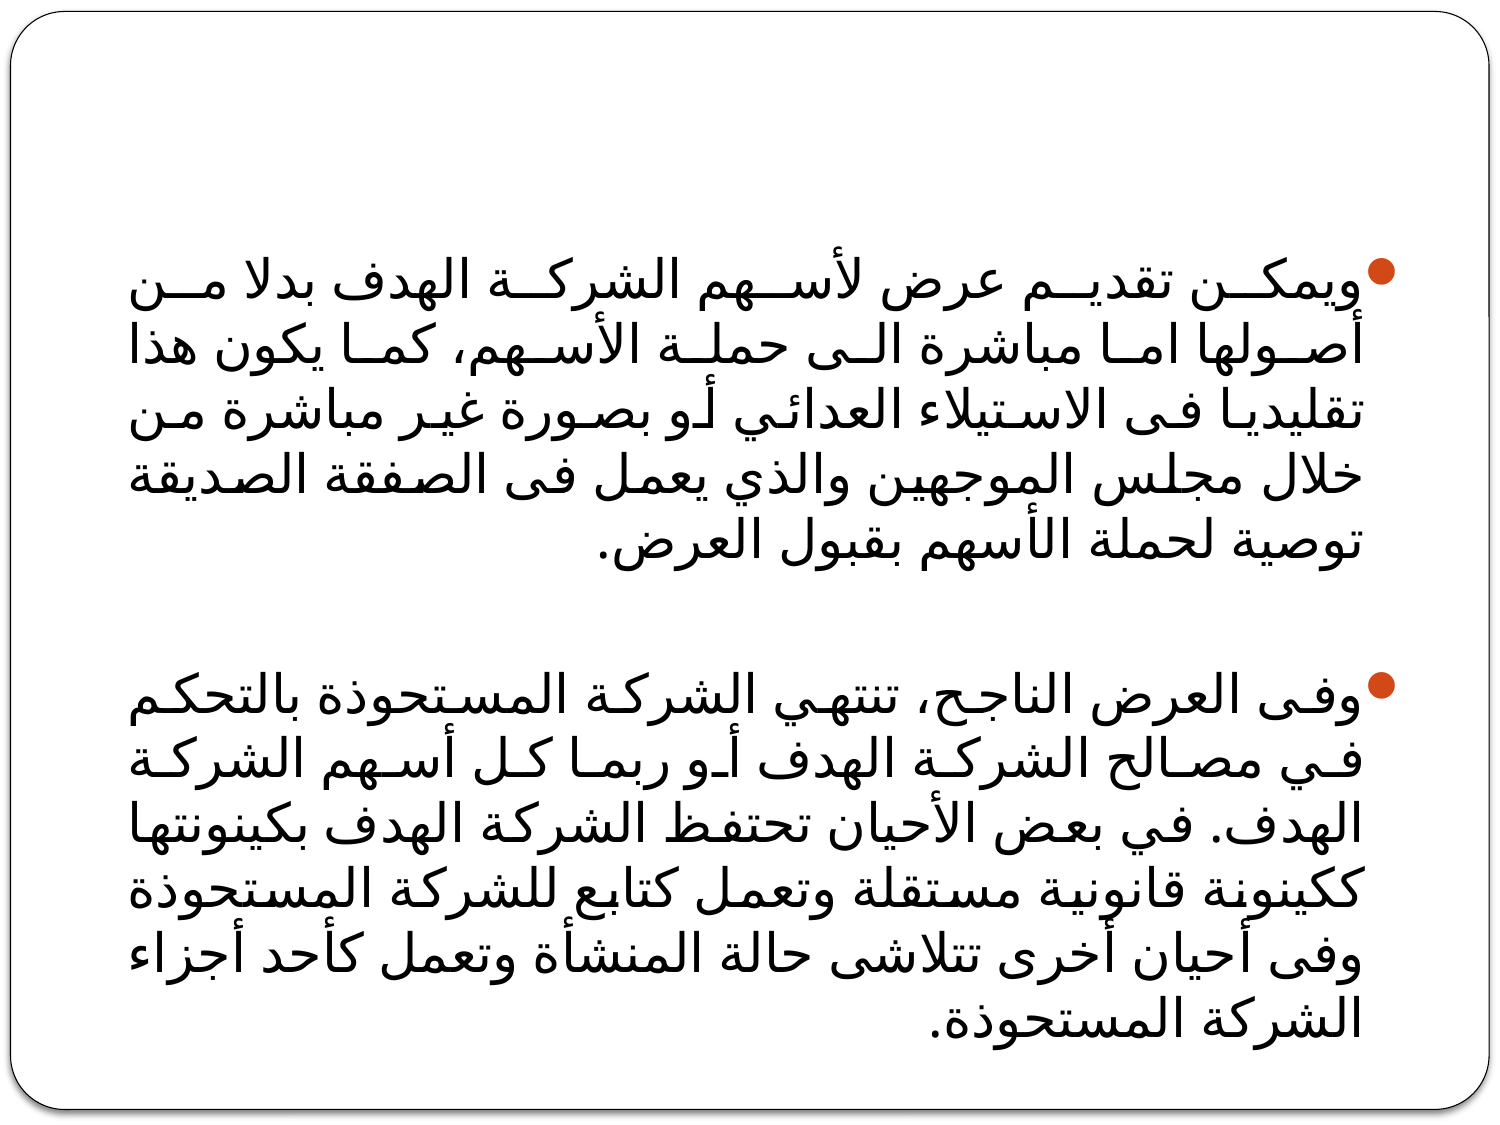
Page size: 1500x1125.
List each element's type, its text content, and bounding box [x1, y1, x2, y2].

list ويمكن تقديم عرض لأسهم الشركة الهدف بدلا من أصولها اما مباشرة الى حملة الأسهم، كما يكون هذا تقليديا فى الاستيلاء العدائي أو بصورة غير مباشرة من خلال مجلس الموجهين والذي يعمل فى الصفقة الصديقة توصية لحملة الأسهم بقبول العرض. وفى العرض الناجح، تنتهي الشركة المستحوذة بالتحكم في مصالح الشركة الهدف أو ربما كل أسهم الشركة الهدف. في بعض الأحيان تحتفظ الشركة الهدف بكينونتها ككينونة قانونية مستقلة وتعمل كتابع للشركة المستحوذة وفى أحيان أخرى تتلاشى حالة المنشأة وتعمل كأحد أجزاء الشركة المستحوذة. [112, 237, 1425, 988]
